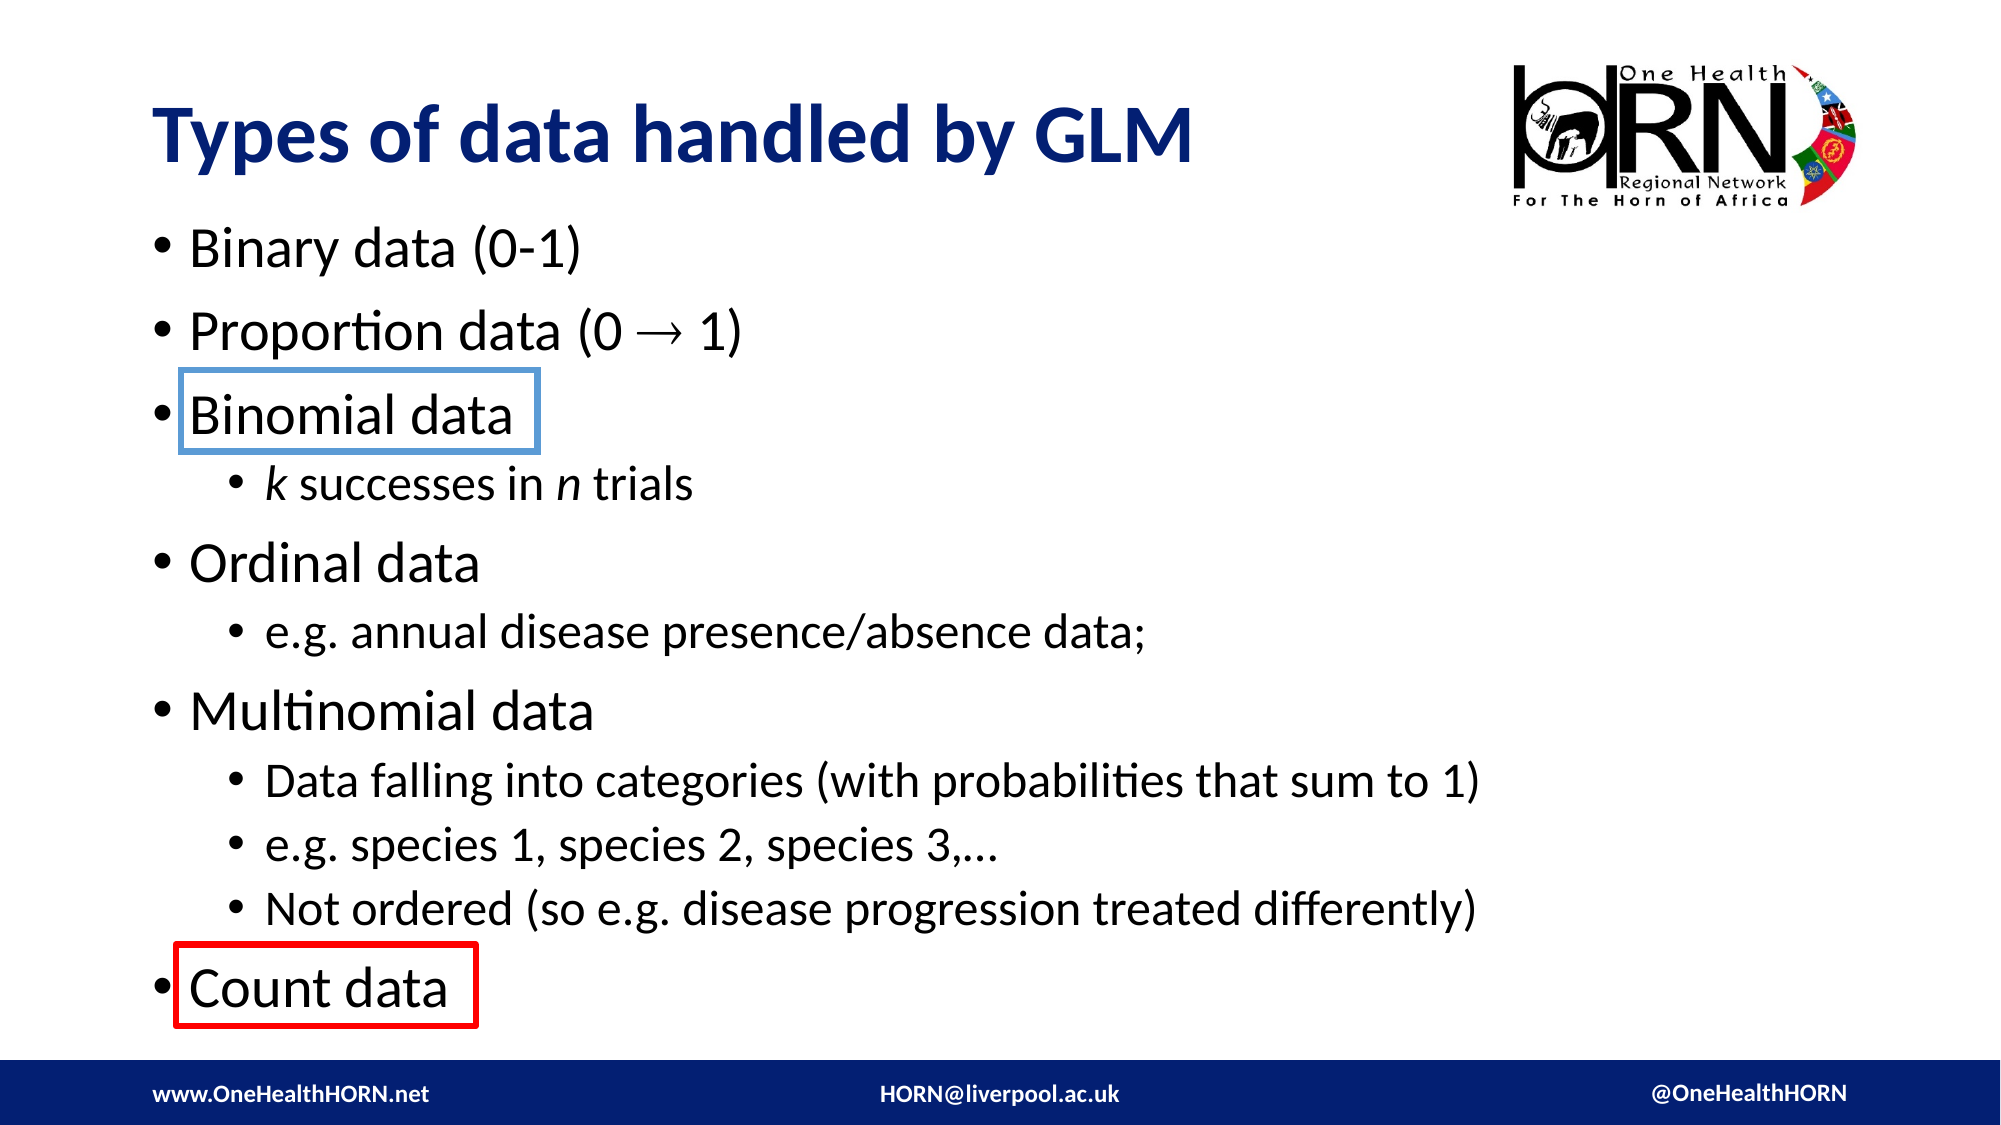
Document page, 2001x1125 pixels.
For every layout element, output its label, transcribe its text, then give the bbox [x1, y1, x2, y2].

title Types of data handled by GLM [137, 59, 1471, 209]
text_box [175, 944, 476, 1027]
picture [1507, 59, 1863, 209]
text_box [180, 369, 538, 453]
list Binary data (0-1) Proportion data (0  1) Binomial data k successes in n trials Ordinal data e.g. annual disease presence/absence data; Multinomial data Data falling into categories (with probabilities that sum to 1) e.g. species 1, species 2, species 3,… Not ordered (so e.g. disease progression treated differently) Count data [137, 209, 1863, 992]
